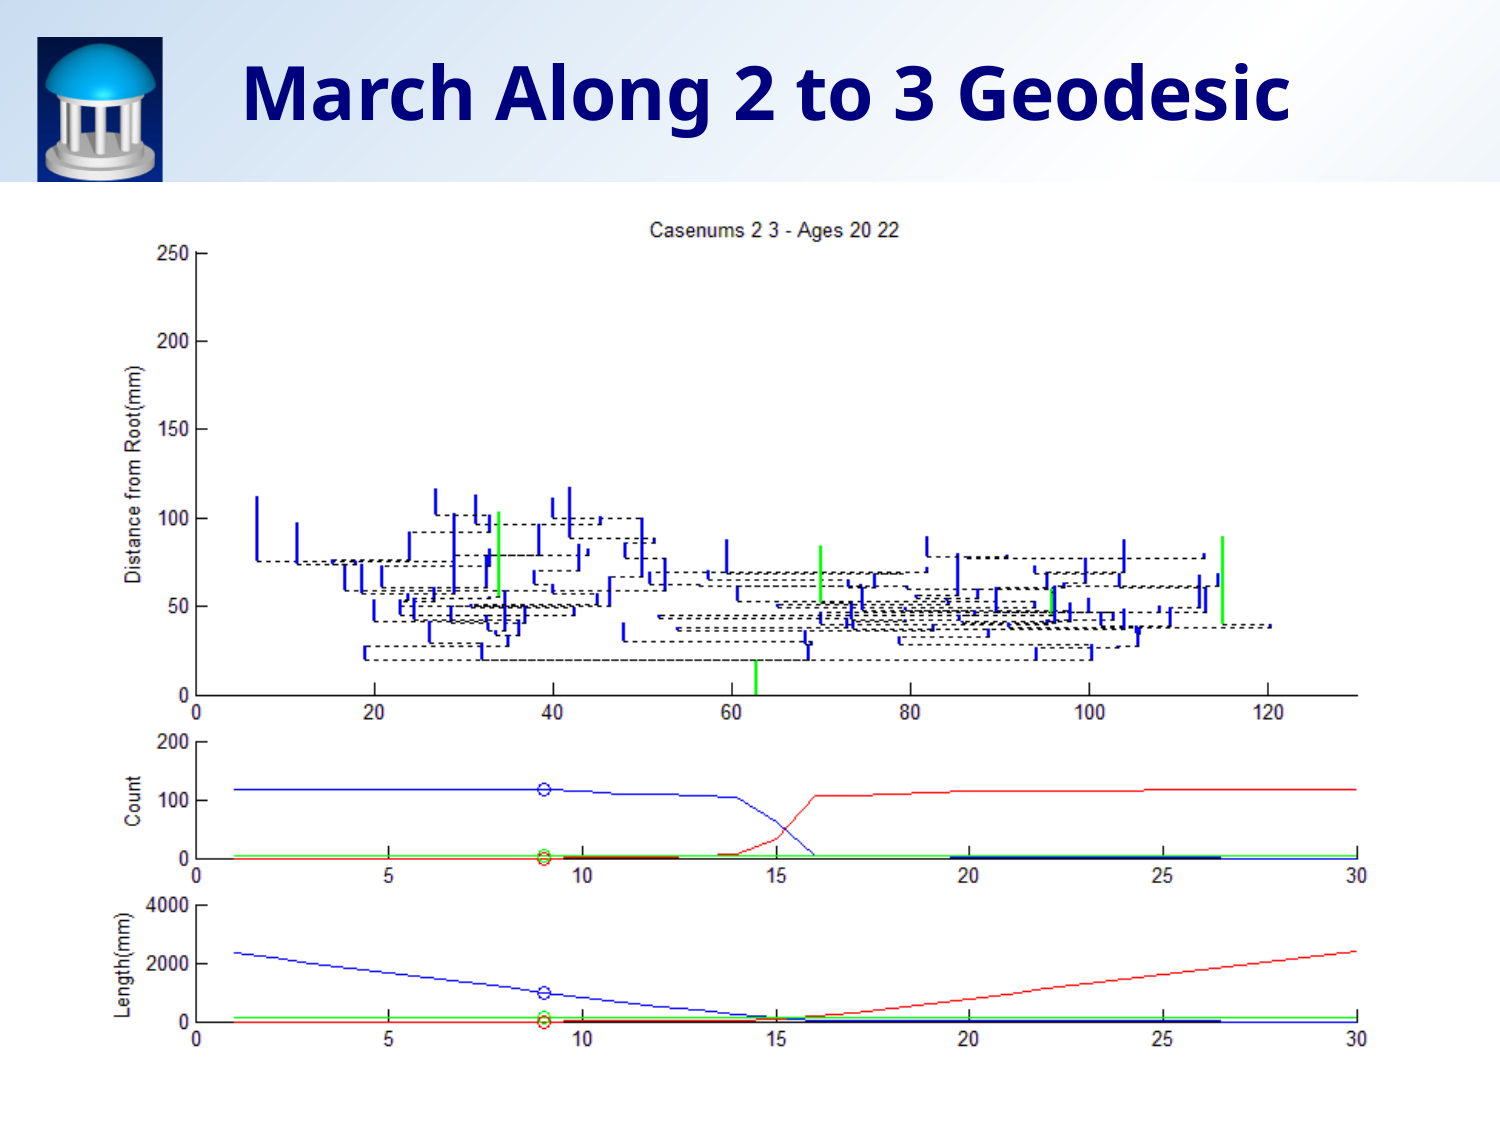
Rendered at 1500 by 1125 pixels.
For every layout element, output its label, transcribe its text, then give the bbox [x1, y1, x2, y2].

picture [0, 182, 1500, 1125]
title March Along 2 to 3 Geodesic [224, 24, 1438, 156]
